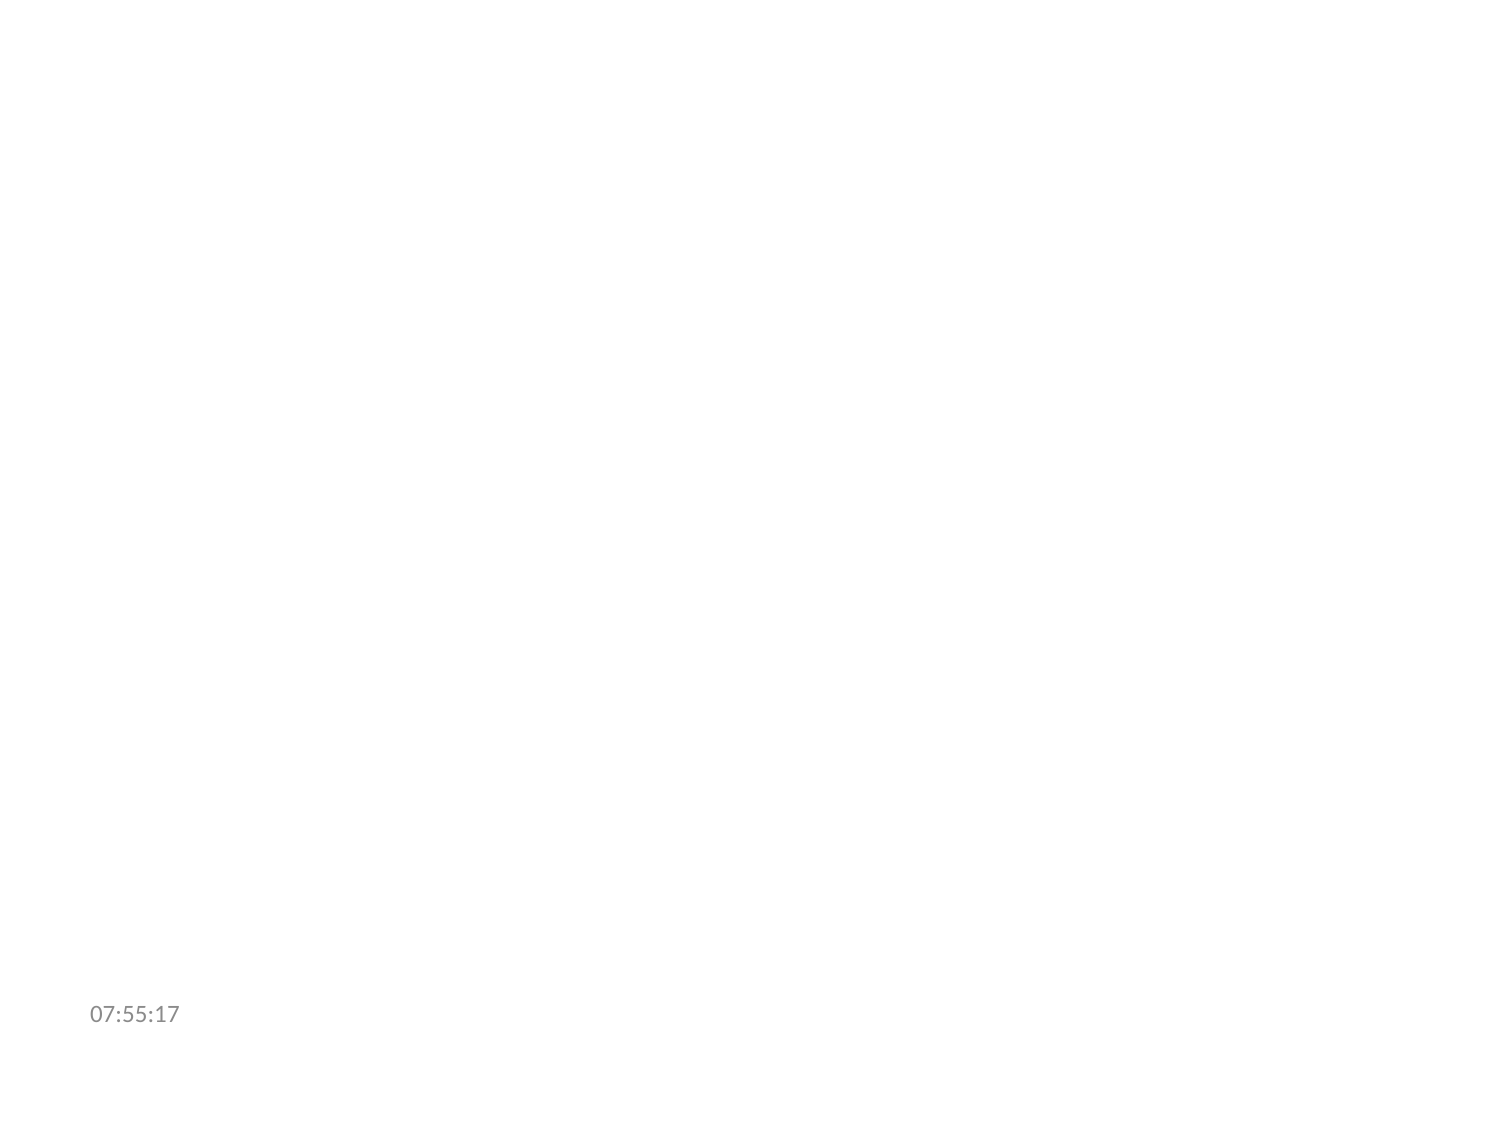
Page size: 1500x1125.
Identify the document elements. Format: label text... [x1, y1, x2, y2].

text_box 15:35:09 [75, 982, 425, 1043]
